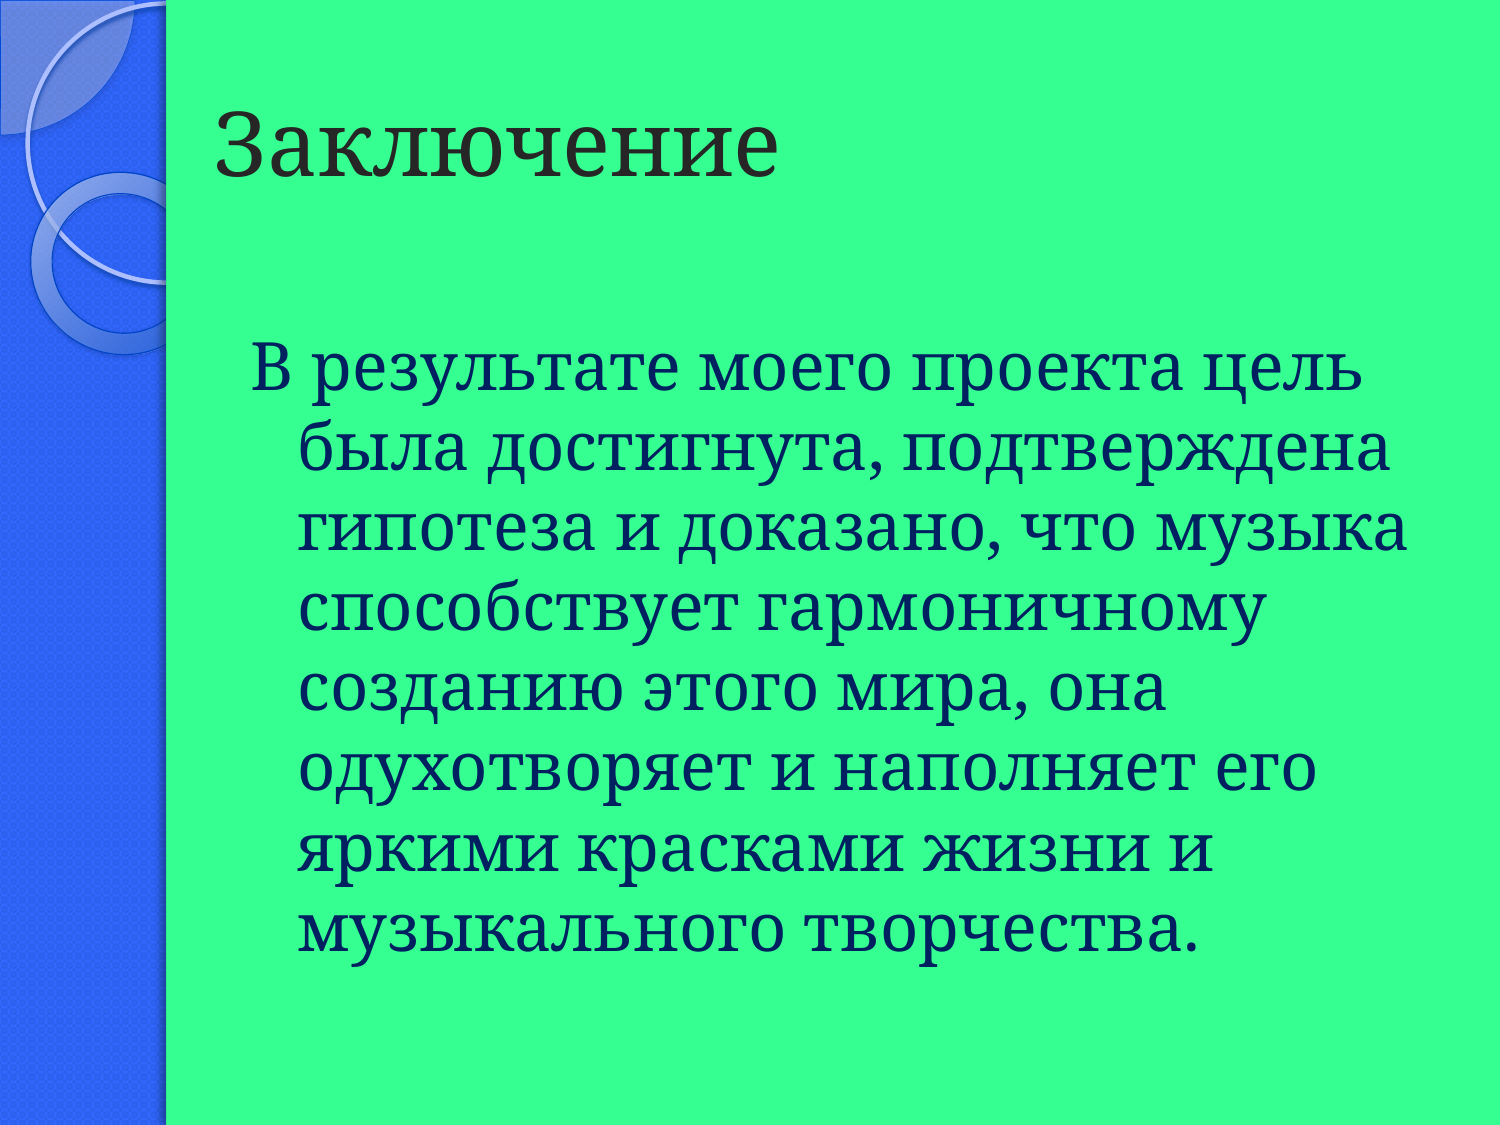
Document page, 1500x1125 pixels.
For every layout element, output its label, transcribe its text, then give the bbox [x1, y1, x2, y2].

text_box Заключение [199, 46, 1430, 235]
list В результате моего проекта цель была достигнута, подтверждена гипотеза и доказано, что музыка способствует гармоничному созданию этого мира, она одухотворяет и наполняет его яркими красками жизни и музыкального творчества. [222, 316, 1500, 1020]
